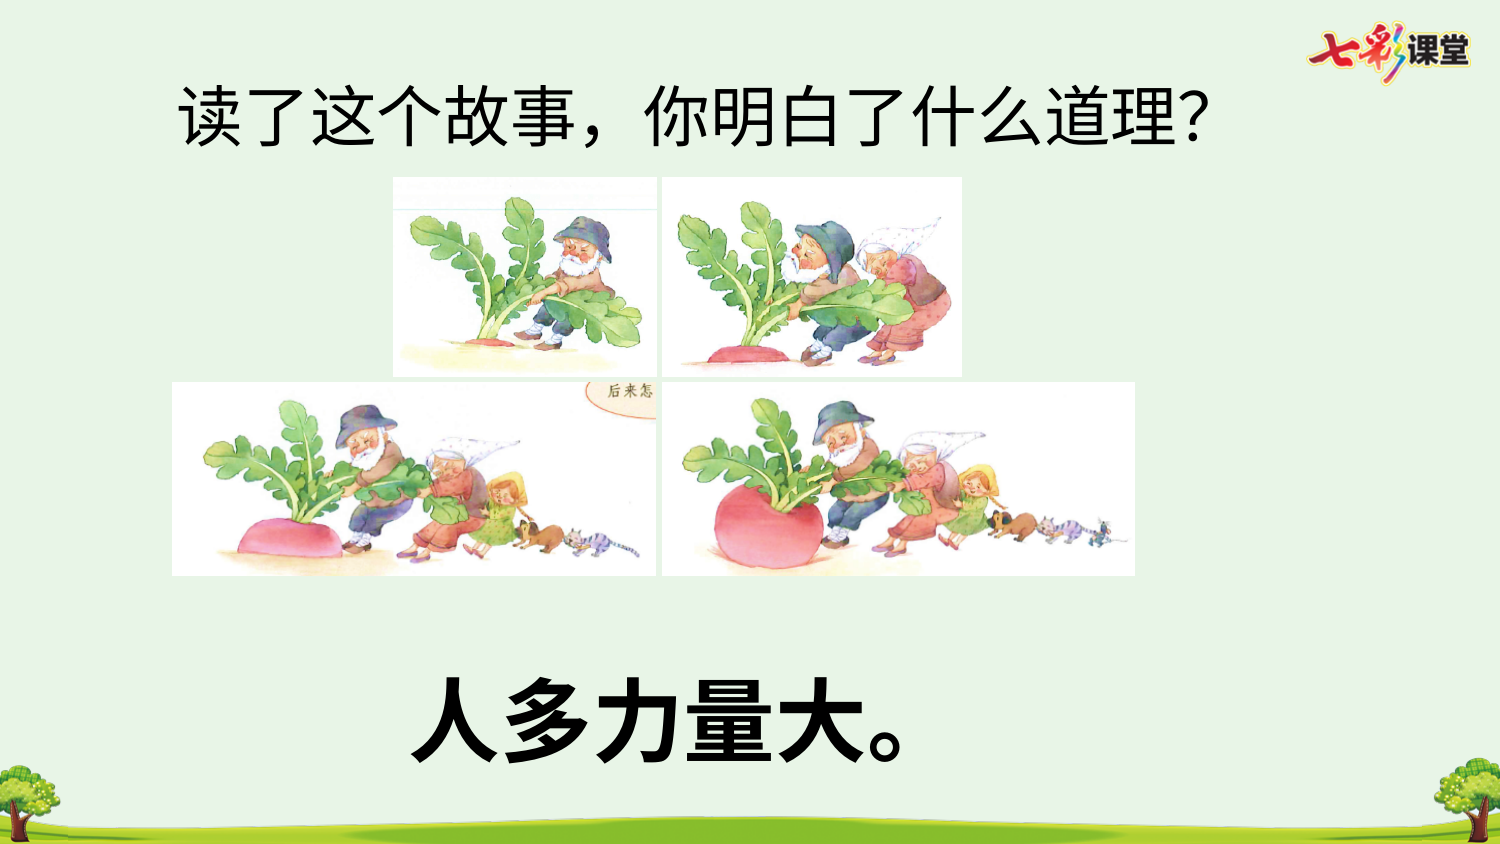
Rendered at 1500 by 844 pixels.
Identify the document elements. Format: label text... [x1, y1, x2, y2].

picture [0, 750, 1500, 844]
text_box 人多力量大。 [393, 634, 1003, 782]
picture [1305, 20, 1473, 87]
text_box 读了这个故事，你明白了什么道理？ [161, 43, 1306, 163]
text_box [172, 177, 1135, 576]
